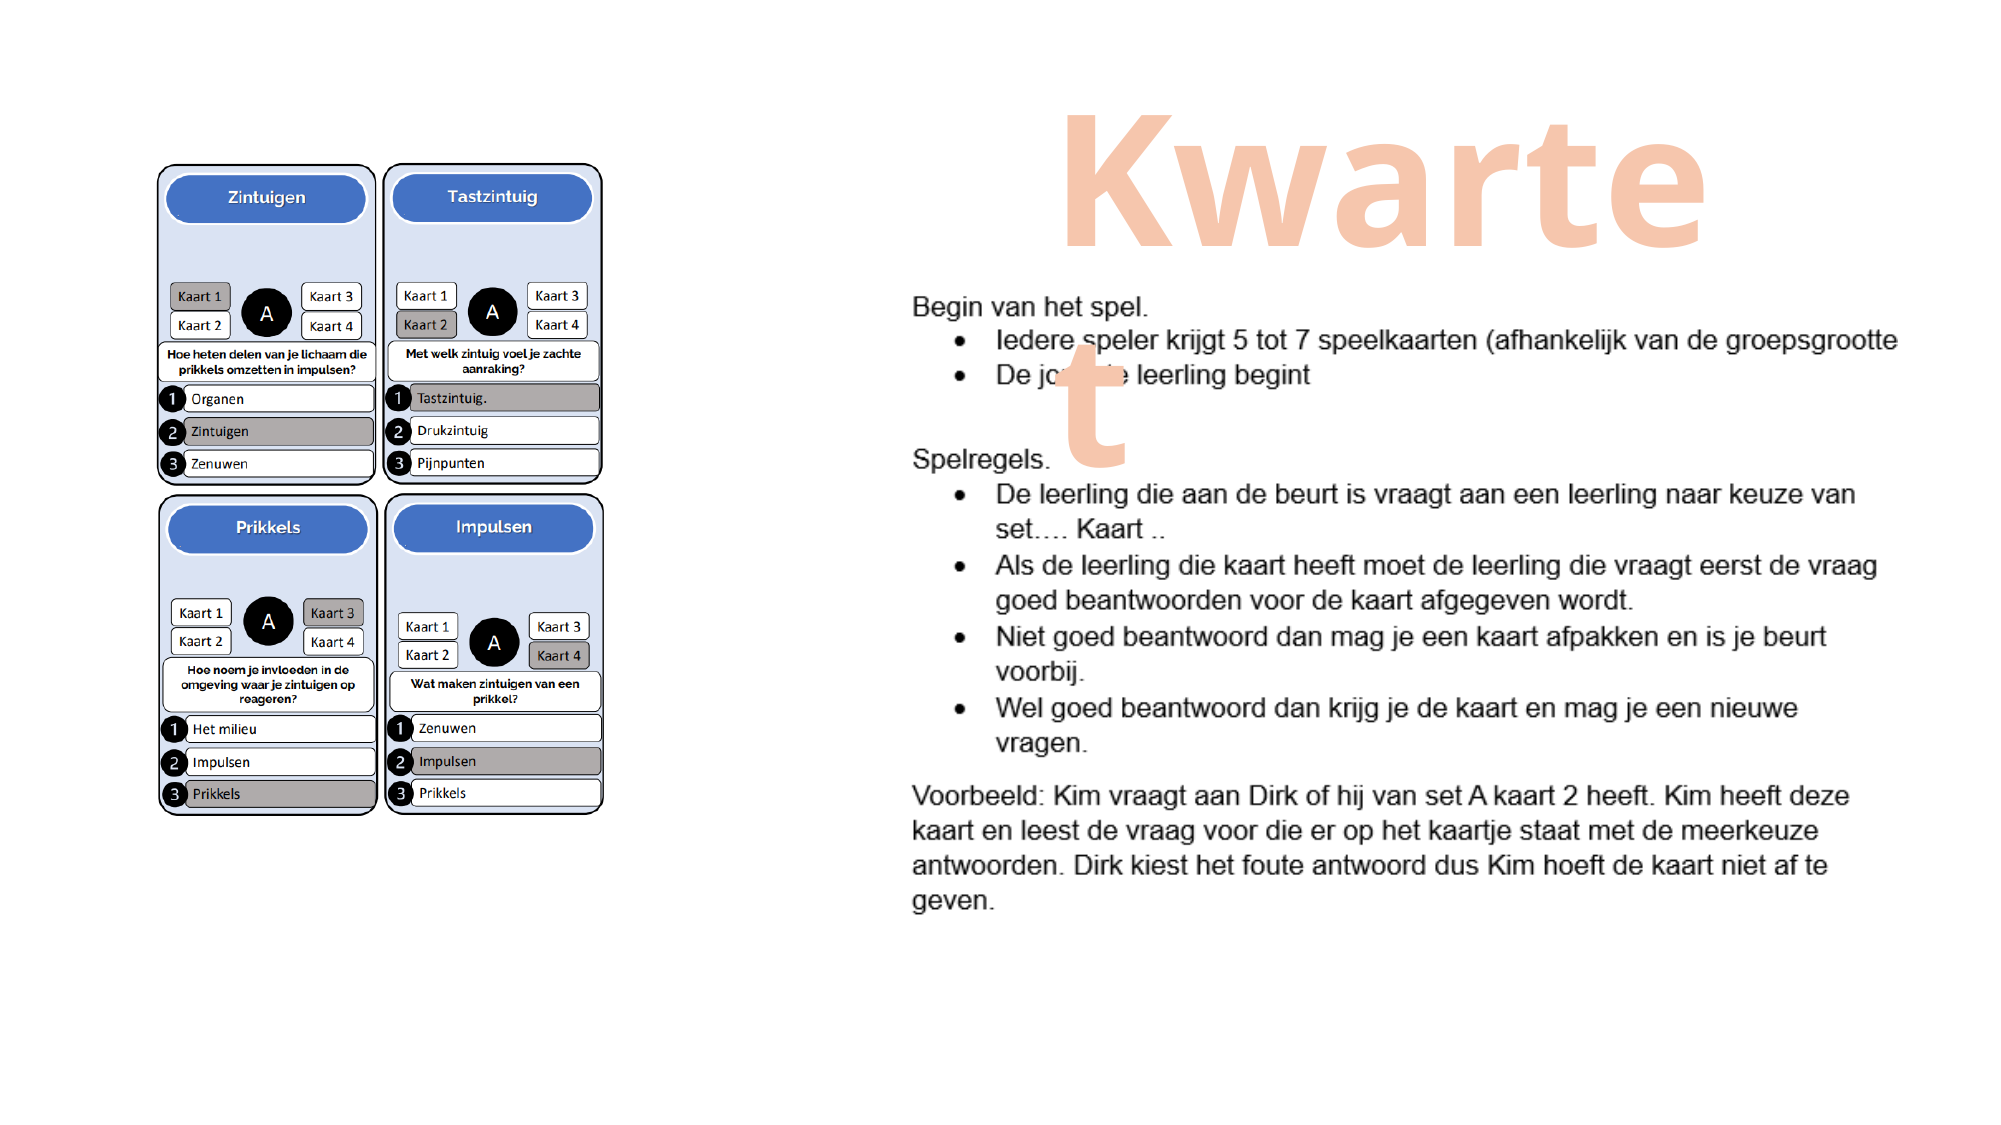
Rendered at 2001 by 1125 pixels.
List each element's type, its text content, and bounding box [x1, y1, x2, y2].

text_box Kwartet [1036, 55, 1771, 290]
picture [909, 290, 1898, 924]
picture [153, 160, 605, 817]
